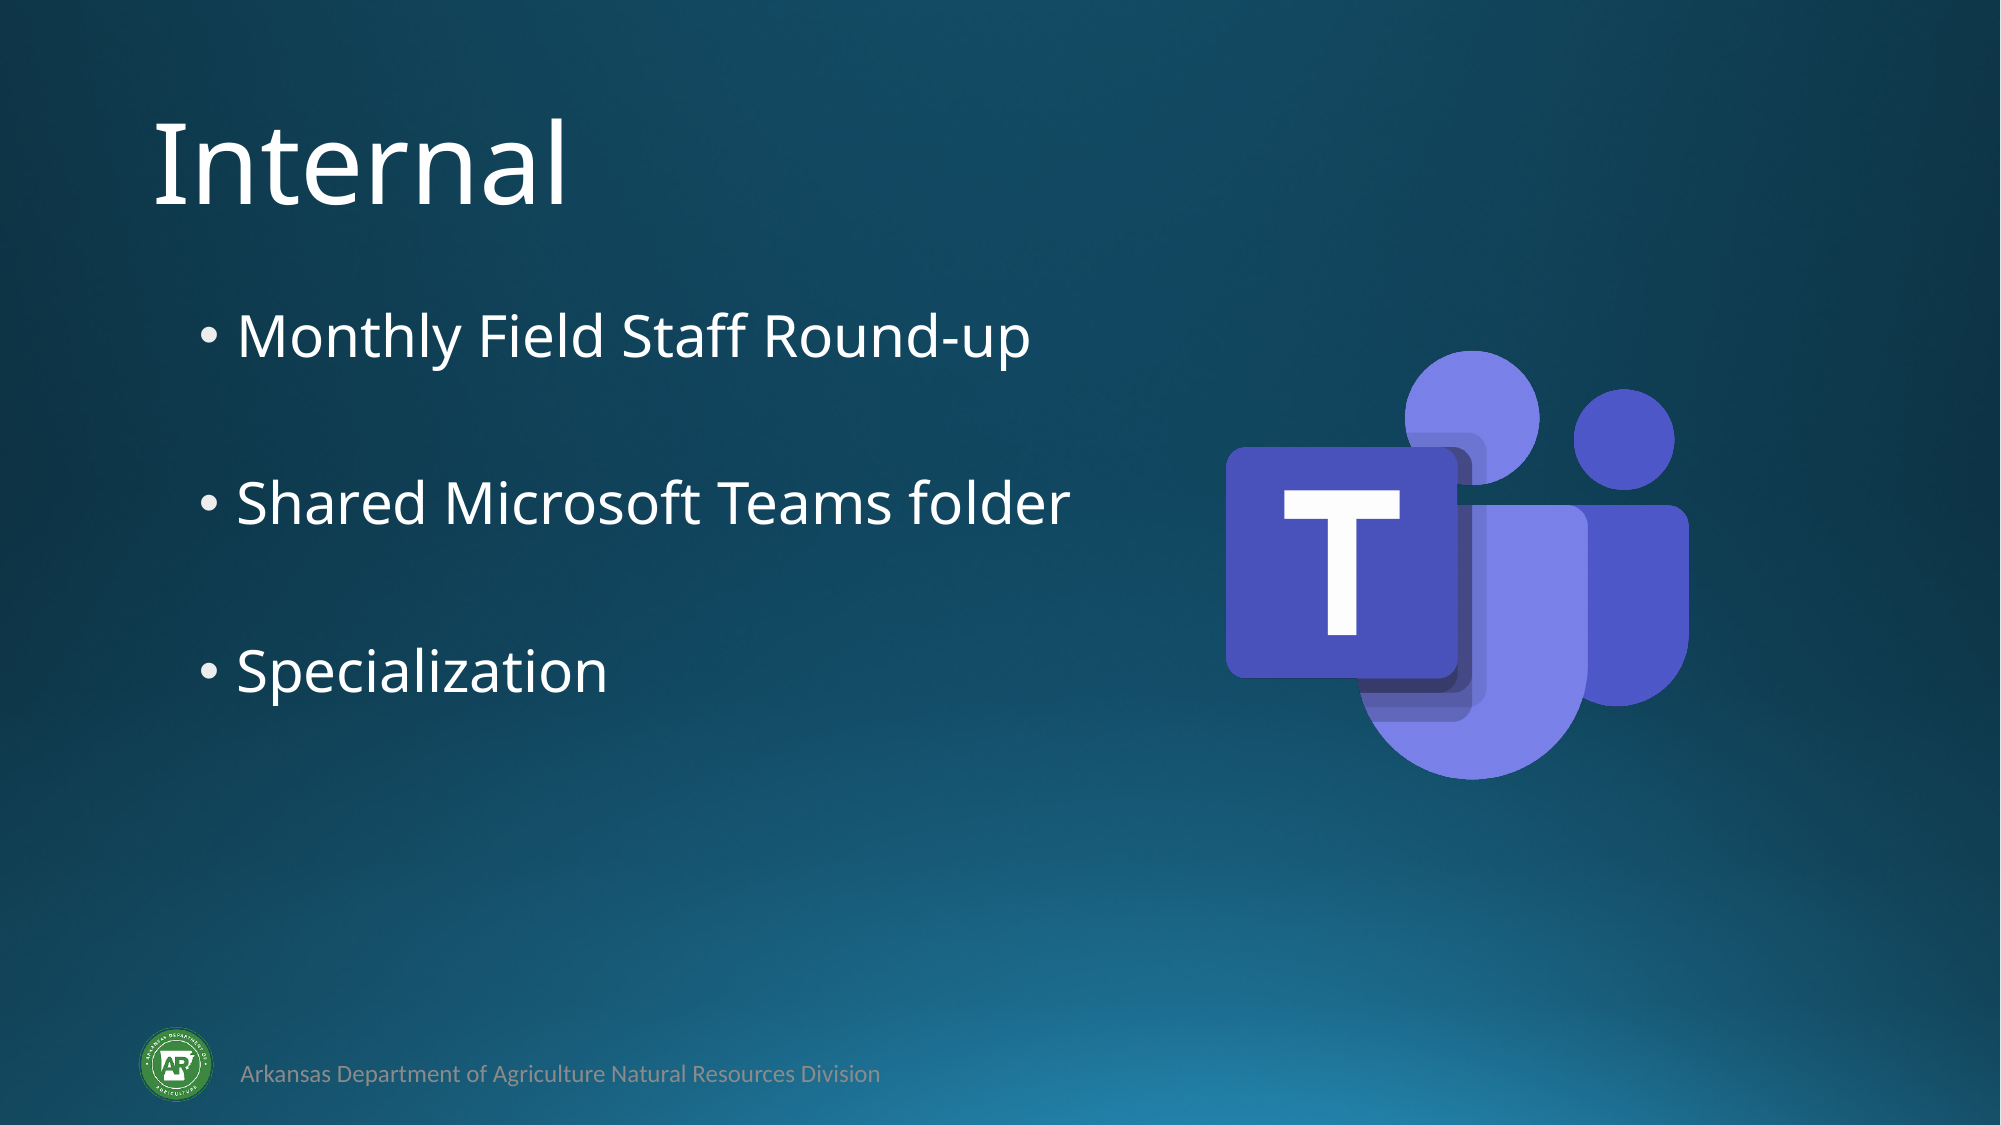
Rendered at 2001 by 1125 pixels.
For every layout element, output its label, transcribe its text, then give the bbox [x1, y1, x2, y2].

picture [0, 0, 2001, 1125]
footer Arkansas Department of Agriculture Natural Resources Division [225, 1042, 1333, 1103]
title Internal [137, 59, 1863, 278]
list Monthly Field Staff Round-up Shared Microsoft Teams folder Specialization [183, 299, 1863, 1014]
